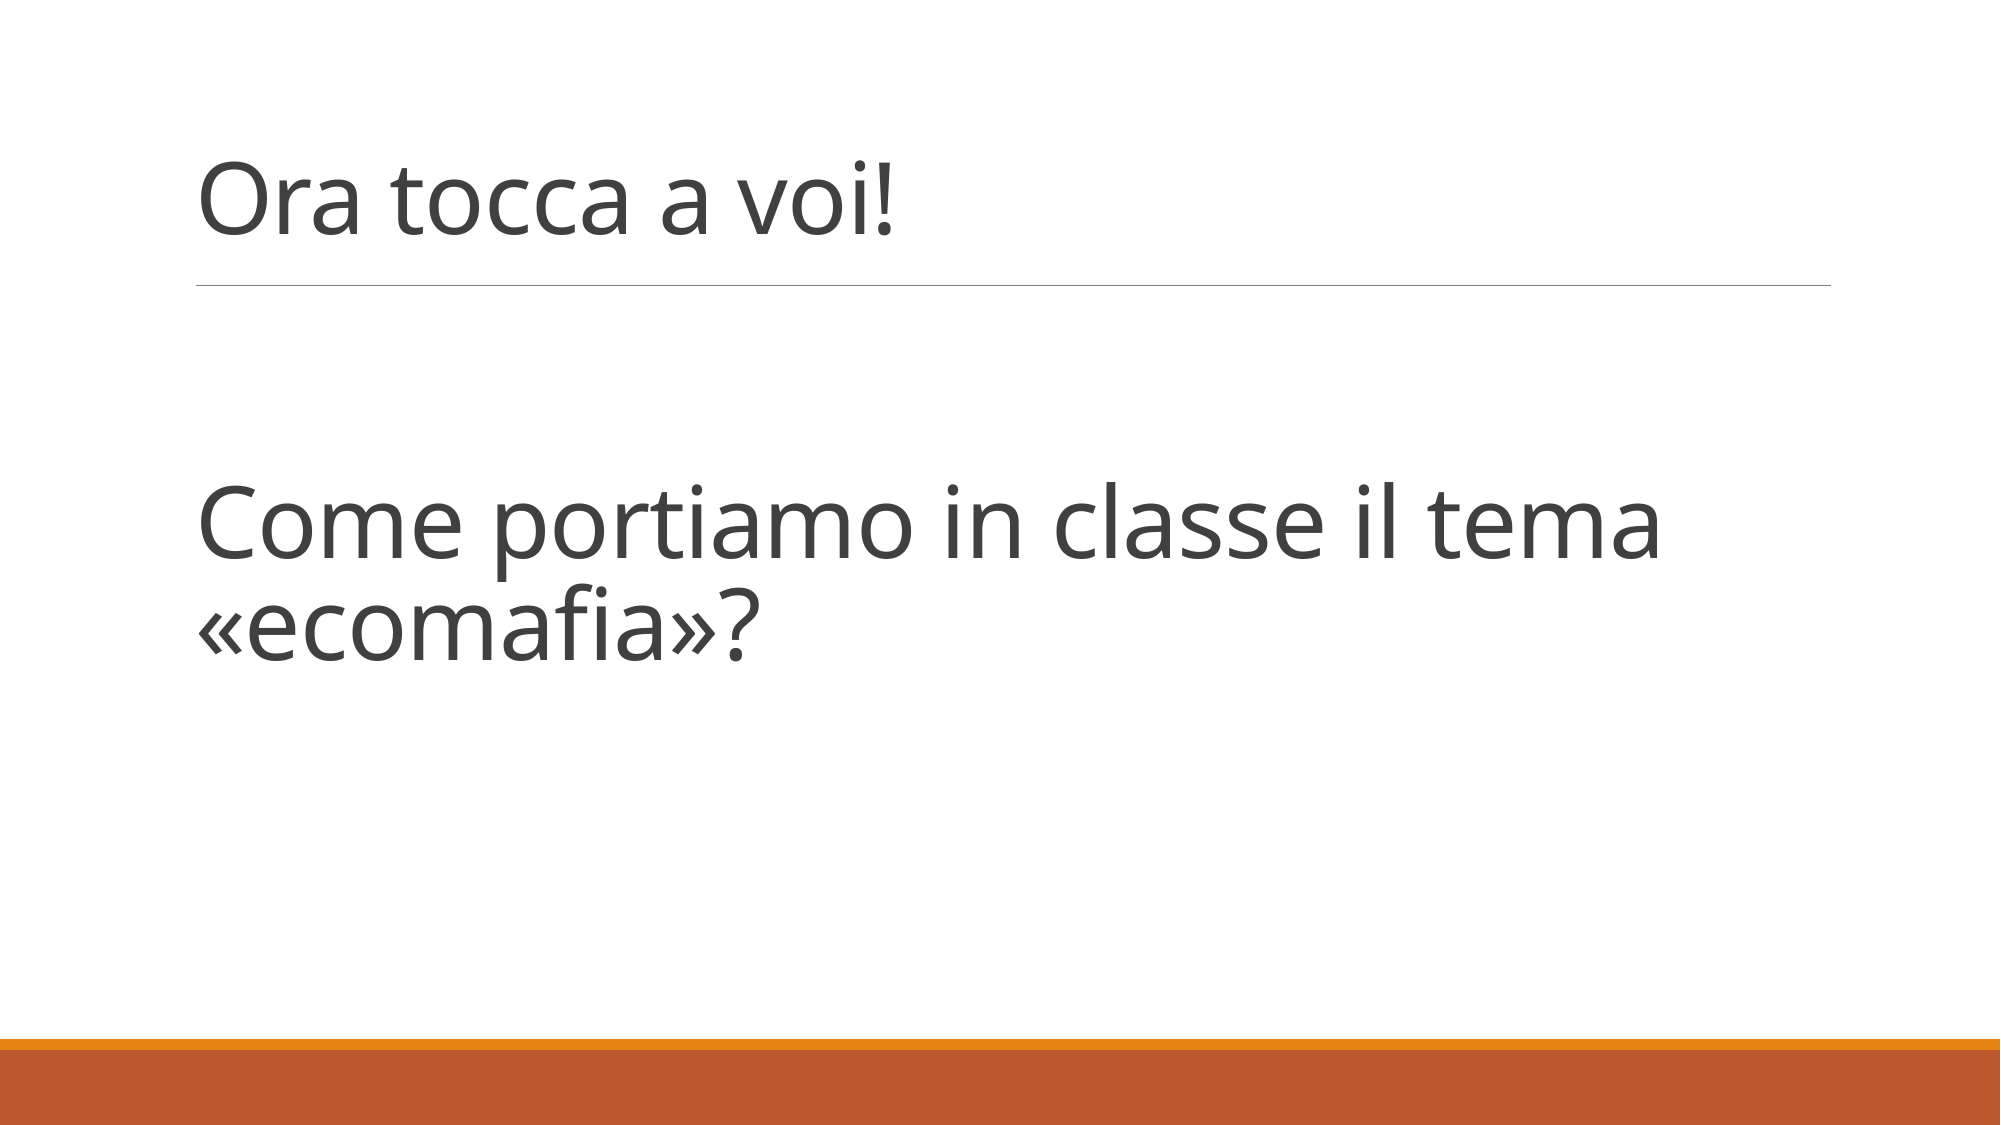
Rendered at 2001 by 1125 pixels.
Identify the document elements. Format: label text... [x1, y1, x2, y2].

title Ora tocca a voi! [180, 33, 1950, 263]
text_box Come portiamo in classe il tema «ecomafia»? [179, 459, 1950, 689]
